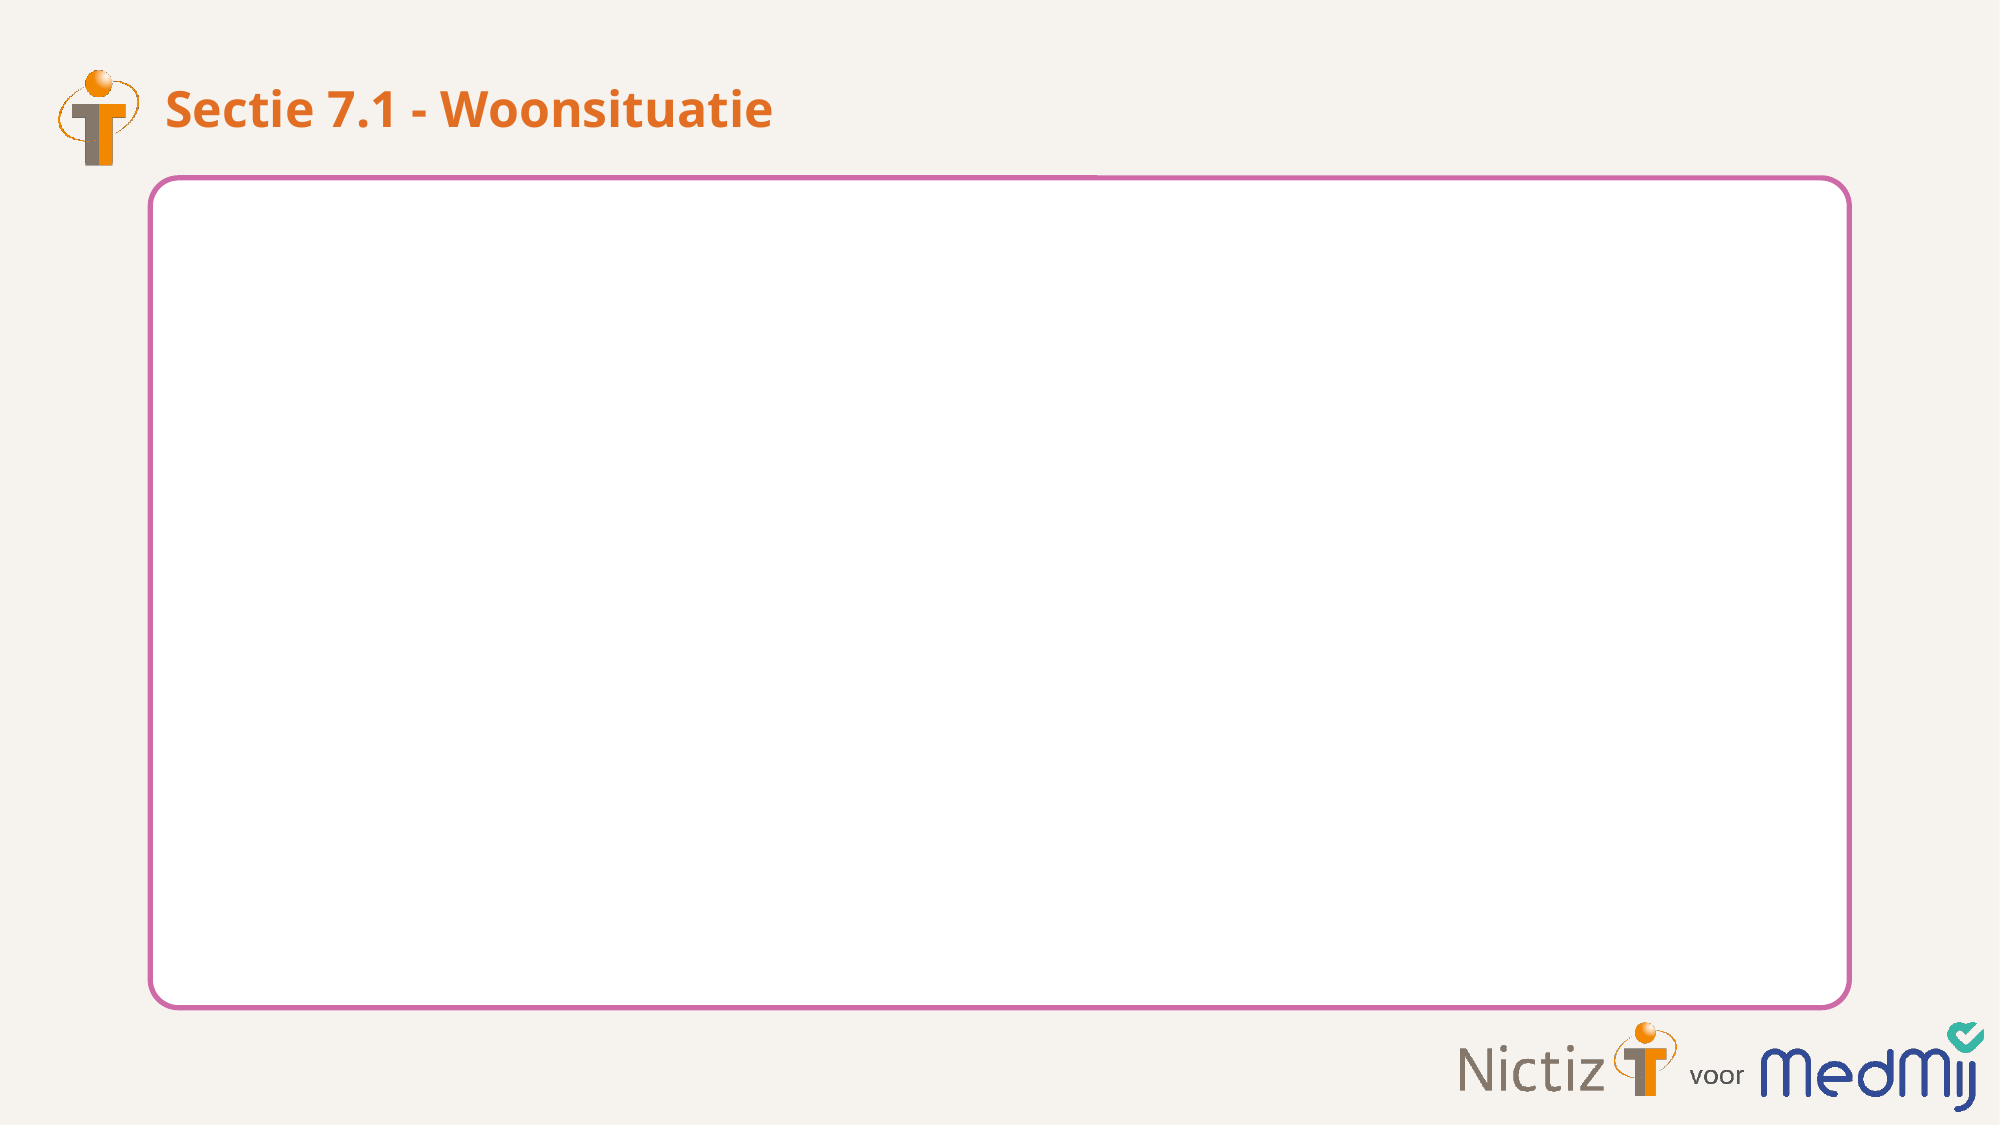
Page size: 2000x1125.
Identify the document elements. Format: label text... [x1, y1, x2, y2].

title Sectie 7.1 - Woonsituatie [150, 76, 1850, 165]
picture [50, 66, 151, 187]
picture [1457, 1019, 1988, 1113]
